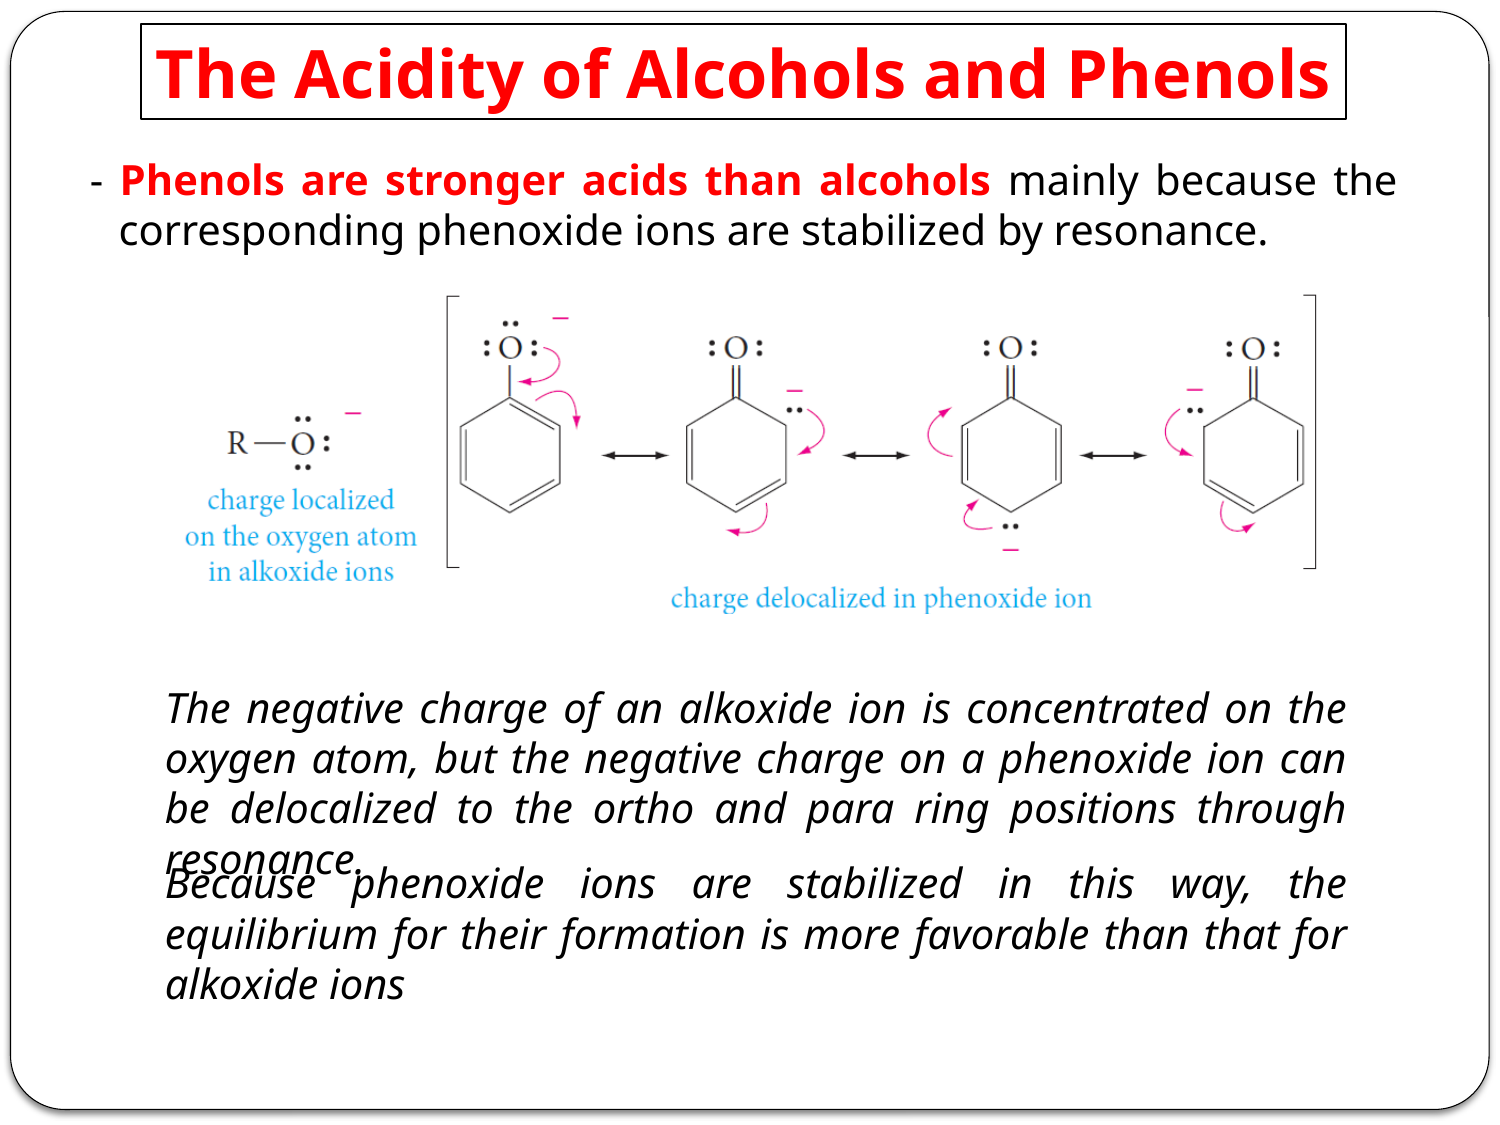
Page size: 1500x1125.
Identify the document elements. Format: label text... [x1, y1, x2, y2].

text_box - Phenols are stronger acids than alcohols mainly because the corresponding phenoxide ions are stabilized by resonance. [74, 146, 1413, 262]
text_box The negative charge of an alkoxide ion is concentrated on the oxygen atom, but the negative charge on a phenoxide ion can be delocalized to the ortho and para ring positions through resonance. [149, 674, 1363, 849]
text_box Because phenoxide ions are stabilized in this way, the equilibrium for their formation is more favorable than that for alkoxide ions [149, 849, 1363, 1015]
text_box The Acidity of Alcohols and Phenols [140, 23, 1347, 120]
picture [182, 288, 1330, 614]
